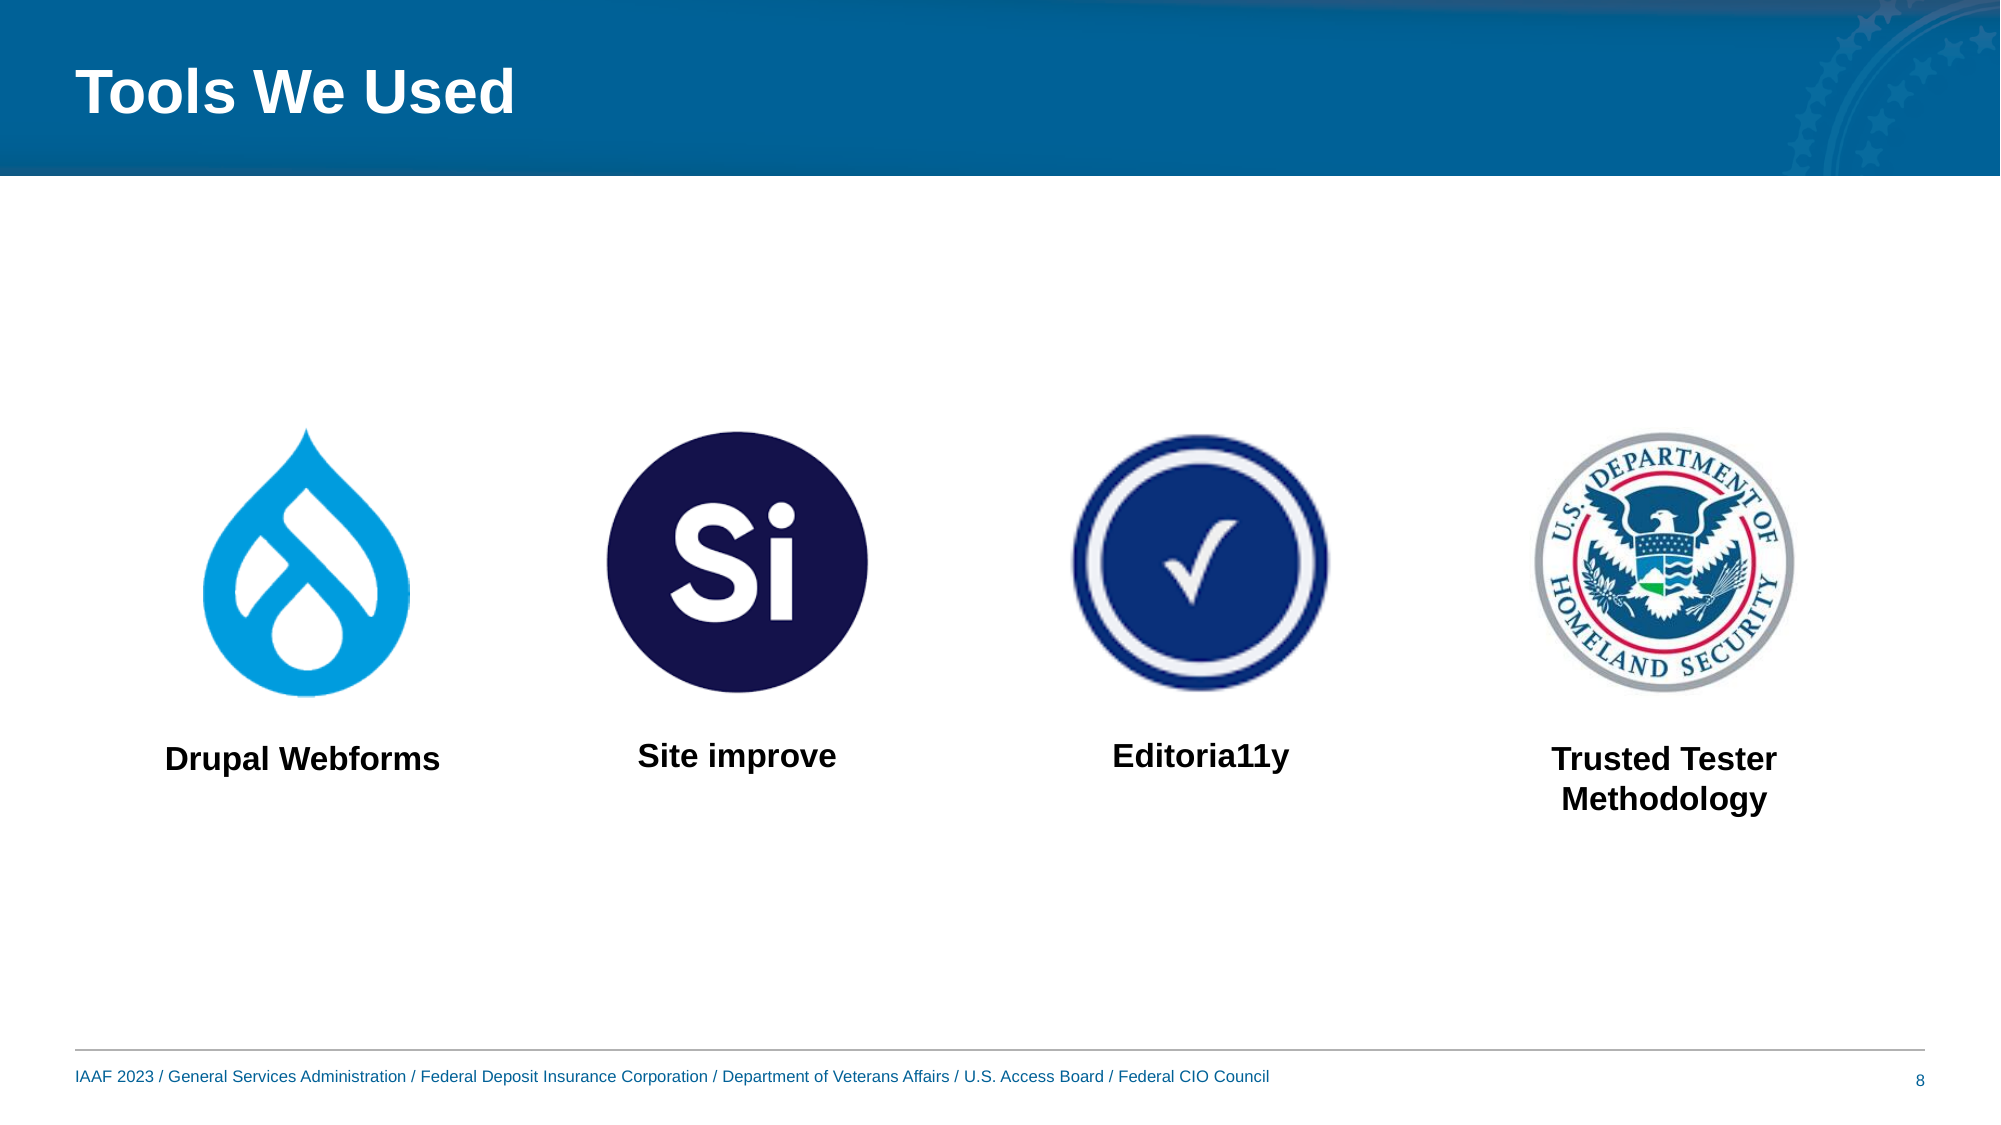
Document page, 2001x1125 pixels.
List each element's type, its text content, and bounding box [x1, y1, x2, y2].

picture [0, 168, 666, 176]
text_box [602, 427, 873, 783]
title Tools We Used [75, 52, 1800, 128]
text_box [1529, 427, 1801, 826]
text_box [147, 427, 459, 786]
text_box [1065, 427, 1337, 783]
slide_number 8 [1880, 1065, 1925, 1095]
picture [0, 0, 2000, 176]
